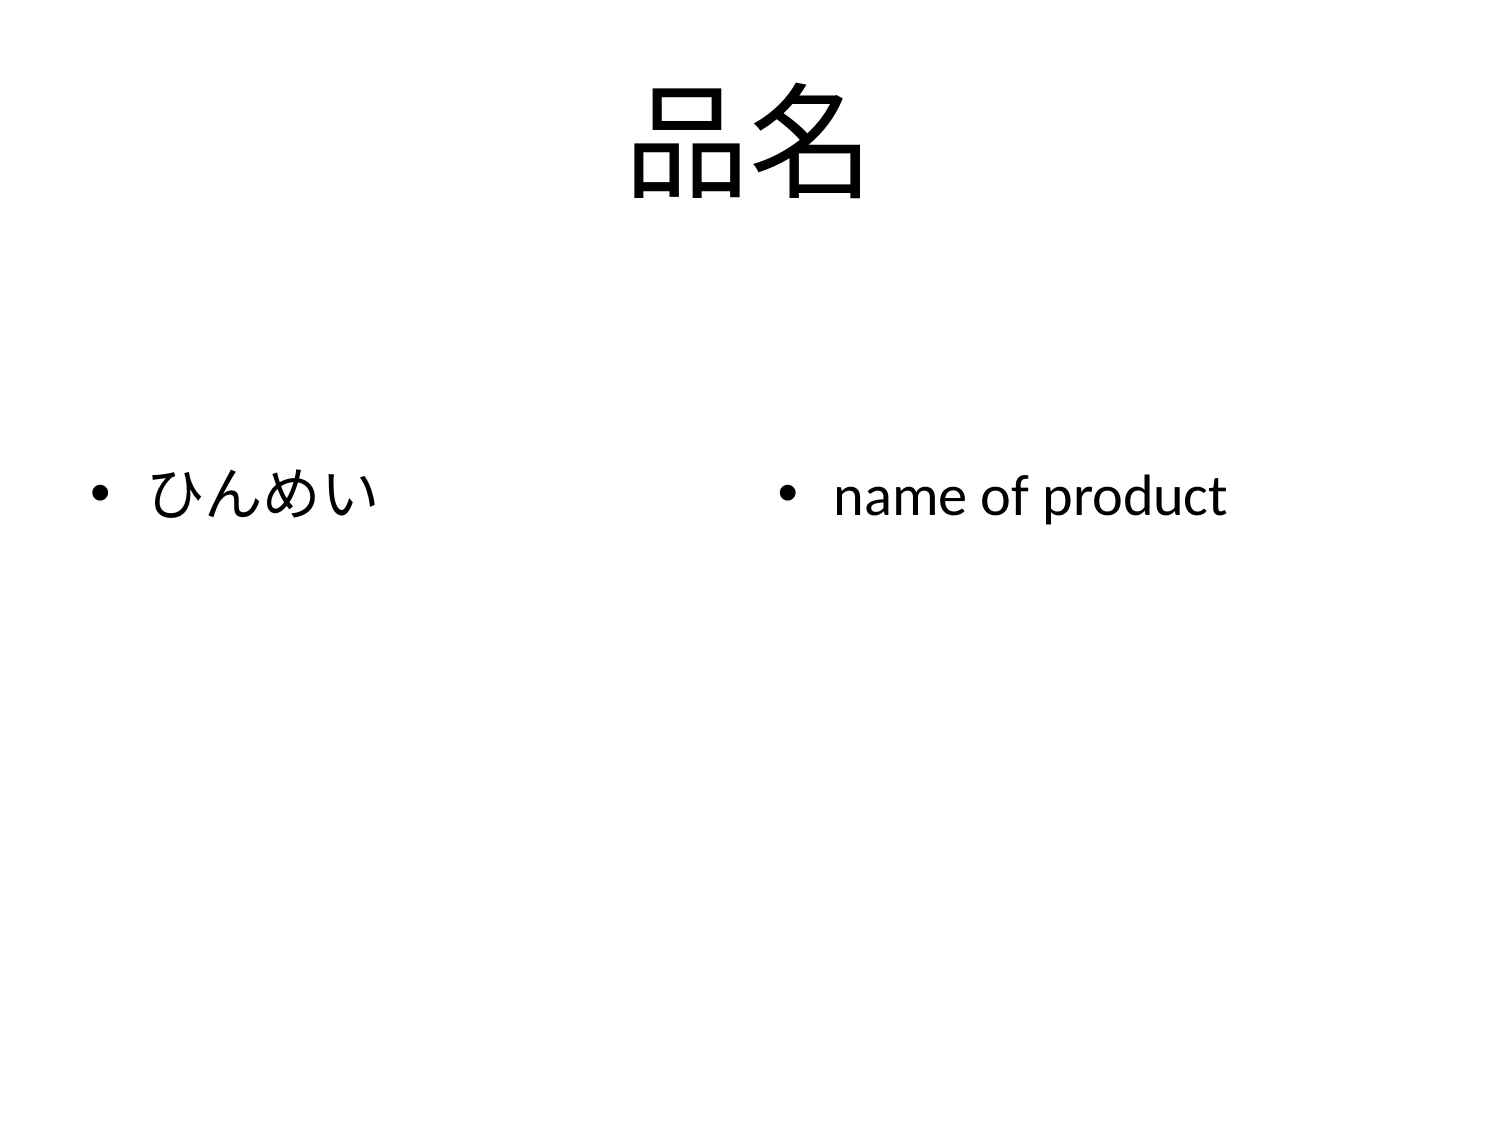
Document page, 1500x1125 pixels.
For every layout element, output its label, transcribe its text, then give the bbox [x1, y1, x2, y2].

list ひんめい [74, 449, 738, 1006]
list name of product [762, 449, 1426, 1006]
title 品名 [74, 44, 1426, 233]
